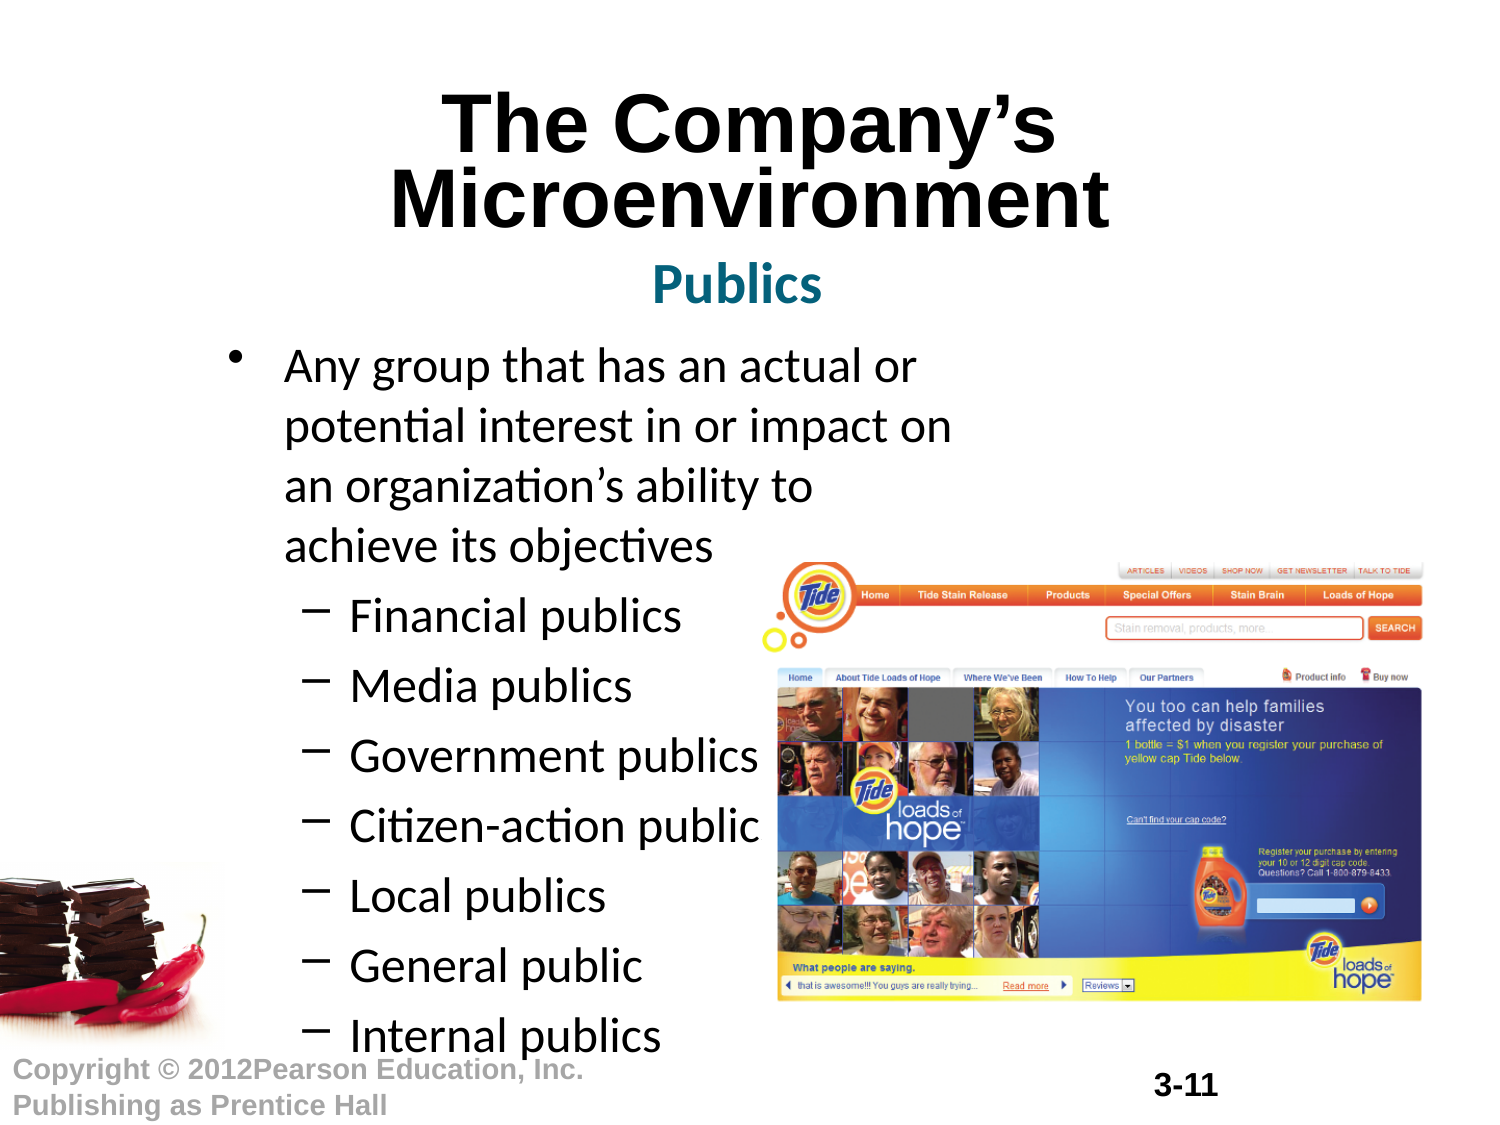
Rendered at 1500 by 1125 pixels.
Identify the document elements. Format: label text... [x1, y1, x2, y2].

list Publics [149, 237, 1326, 301]
list Any group that has an actual or potential interest in or impact on an organization’s ability to achieve its objectives Financial publics Media publics Government publics Citizen-action publics Local publics General public Internal publics [212, 324, 988, 1038]
title The Company’s Microenvironment [112, 37, 1388, 226]
picture [762, 562, 1435, 1013]
picture [0, 862, 225, 1050]
